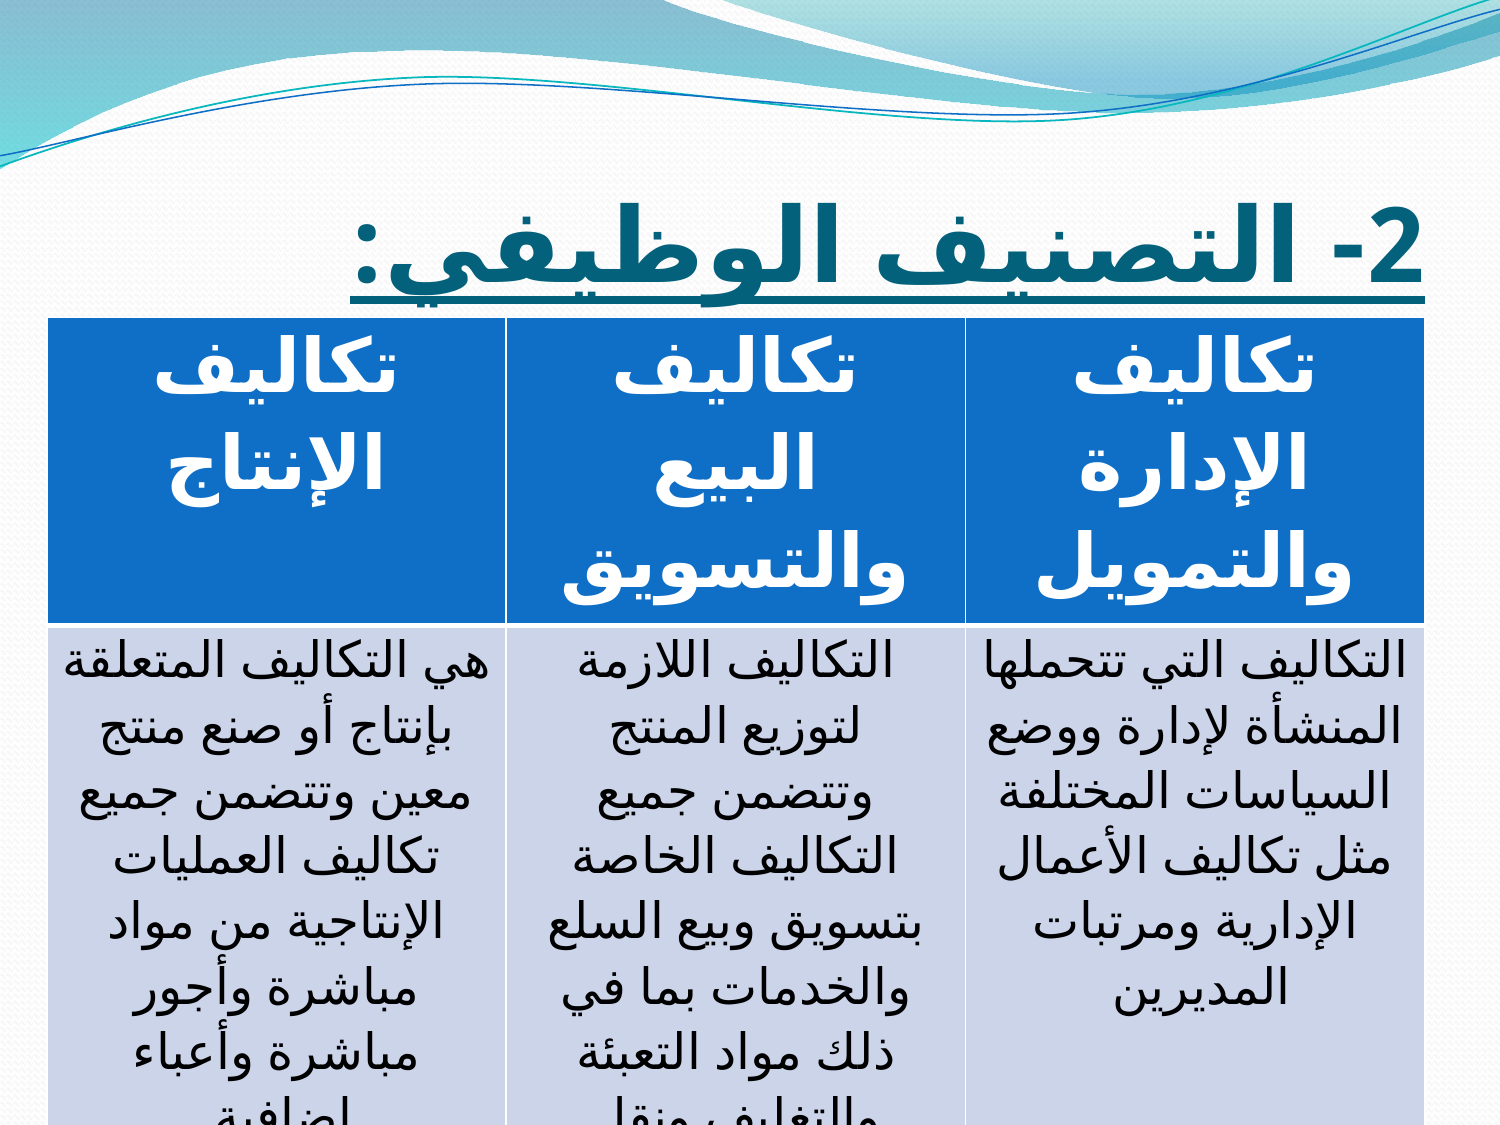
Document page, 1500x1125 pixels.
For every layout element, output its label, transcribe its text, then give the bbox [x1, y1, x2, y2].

table_header تكاليف الإدارة والتمويل [966, 318, 1424, 623]
table_header تكاليف الإنتاج [48, 318, 505, 623]
table_cell التكاليف اللازمة لتوزيع المنتج وتتضمن جميع التكاليف الخاصة بتسويق وبيع السلع والخدمات بما في ذلك مواد التعبئة والتغليف ونقل المبيعات وأجور رجال البيع [507, 628, 965, 1125]
title 2- التصنيف الوظيفي: [75, 115, 1425, 303]
table_cell هي التكاليف المتعلقة بإنتاج أو صنع منتج معين وتتضمن جميع تكاليف العمليات الإنتاجية من مواد مباشرة وأجور مباشرة وأعباء إضافية. [48, 628, 505, 1125]
table_header تكاليف البيع والتسويق [507, 318, 965, 623]
table_cell التكاليف التي تتحملها المنشأة لإدارة ووضع السياسات المختلفة مثل تكاليف الأعمال الإدارية ومرتبات المديرين [966, 628, 1424, 1125]
